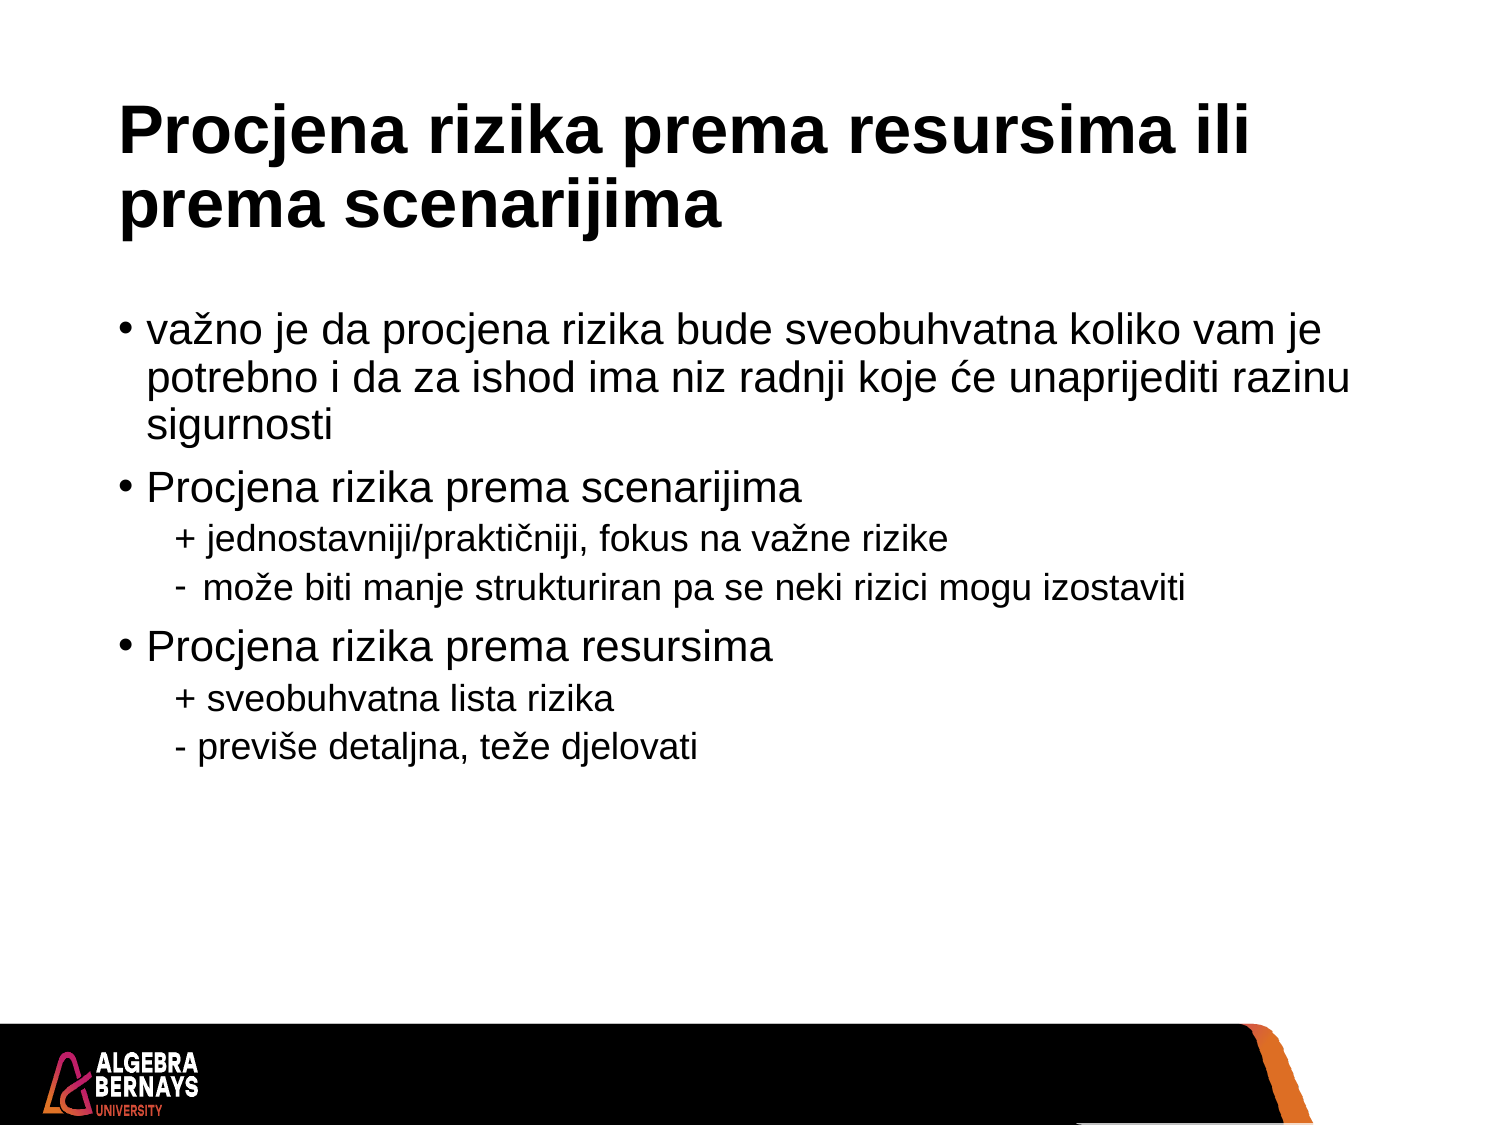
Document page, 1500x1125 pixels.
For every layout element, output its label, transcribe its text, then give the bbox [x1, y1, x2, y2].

picture [0, 1023, 1468, 1125]
title Procjena rizika prema resursima ili prema scenarijima [103, 59, 1397, 278]
list važno je da procjena rizika bude sveobuhvatna koliko vam je potrebno i da za ishod ima niz radnji koje će unaprijediti razinu sigurnosti Procjena rizika prema scenarijima + jednostavniji/praktičniji, fokus na važne rizike može biti manje strukturiran pa se neki rizici mogu izostaviti Procjena rizika prema resursima + sveobuhvatna lista rizika - previše detaljna, teže djelovati [103, 299, 1397, 1014]
